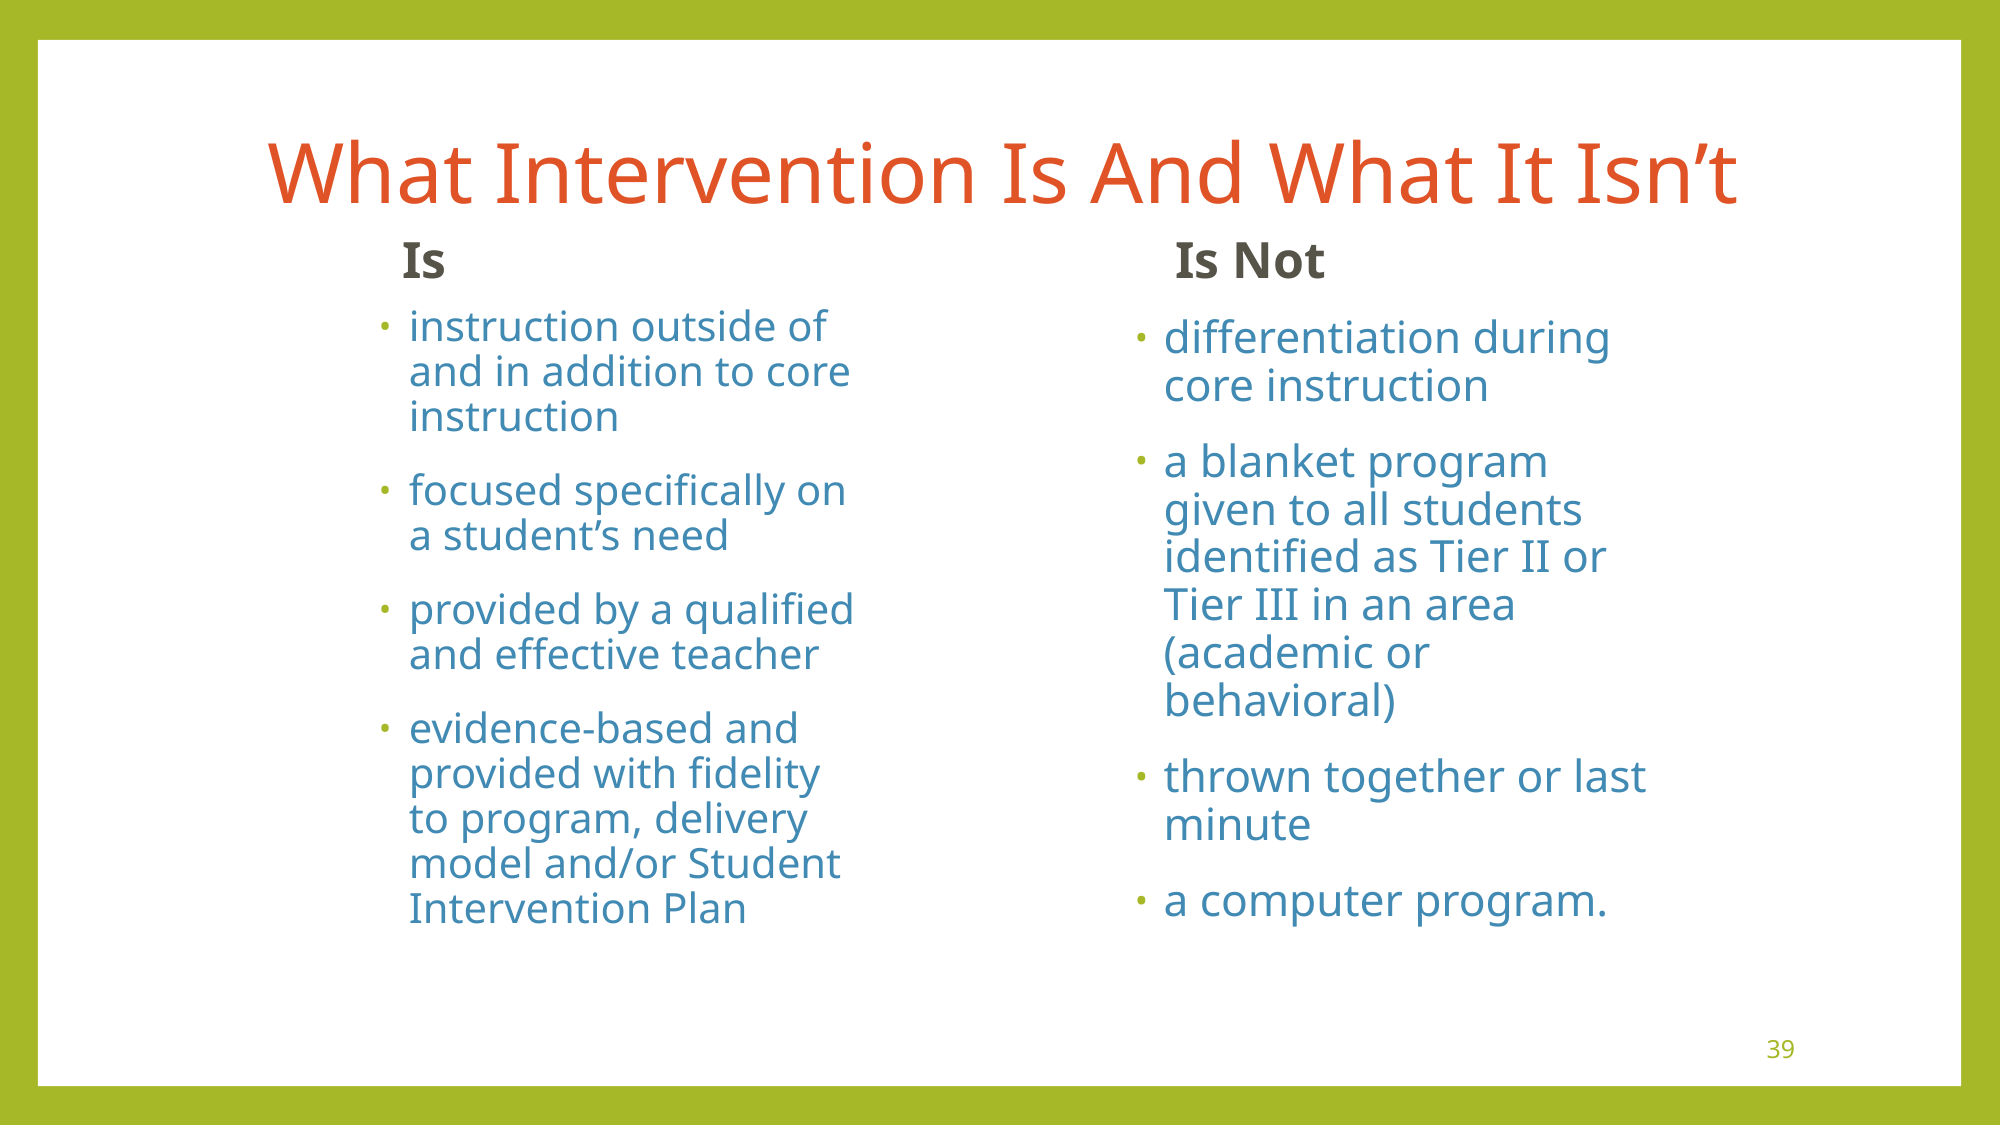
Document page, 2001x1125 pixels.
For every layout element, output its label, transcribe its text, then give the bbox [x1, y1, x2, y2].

title What Intervention Is And What It Isn’t [193, 65, 1814, 289]
slide_number 39 [1530, 1020, 1811, 1081]
list Is [387, 227, 903, 298]
list instruction outside of and in addition to core instruction focused specifically on a student’s need provided by a qualified and effective teacher evidence-based and provided with fidelity to program, delivery model and/or Student Intervention Plan [356, 297, 872, 975]
list differentiation during core instruction a blanket program given to all students identified as Tier II or Tier III in an area (academic or behavioral) thrown together or last minute a computer program. [1112, 307, 1675, 938]
list Is Not [1160, 227, 1675, 298]
